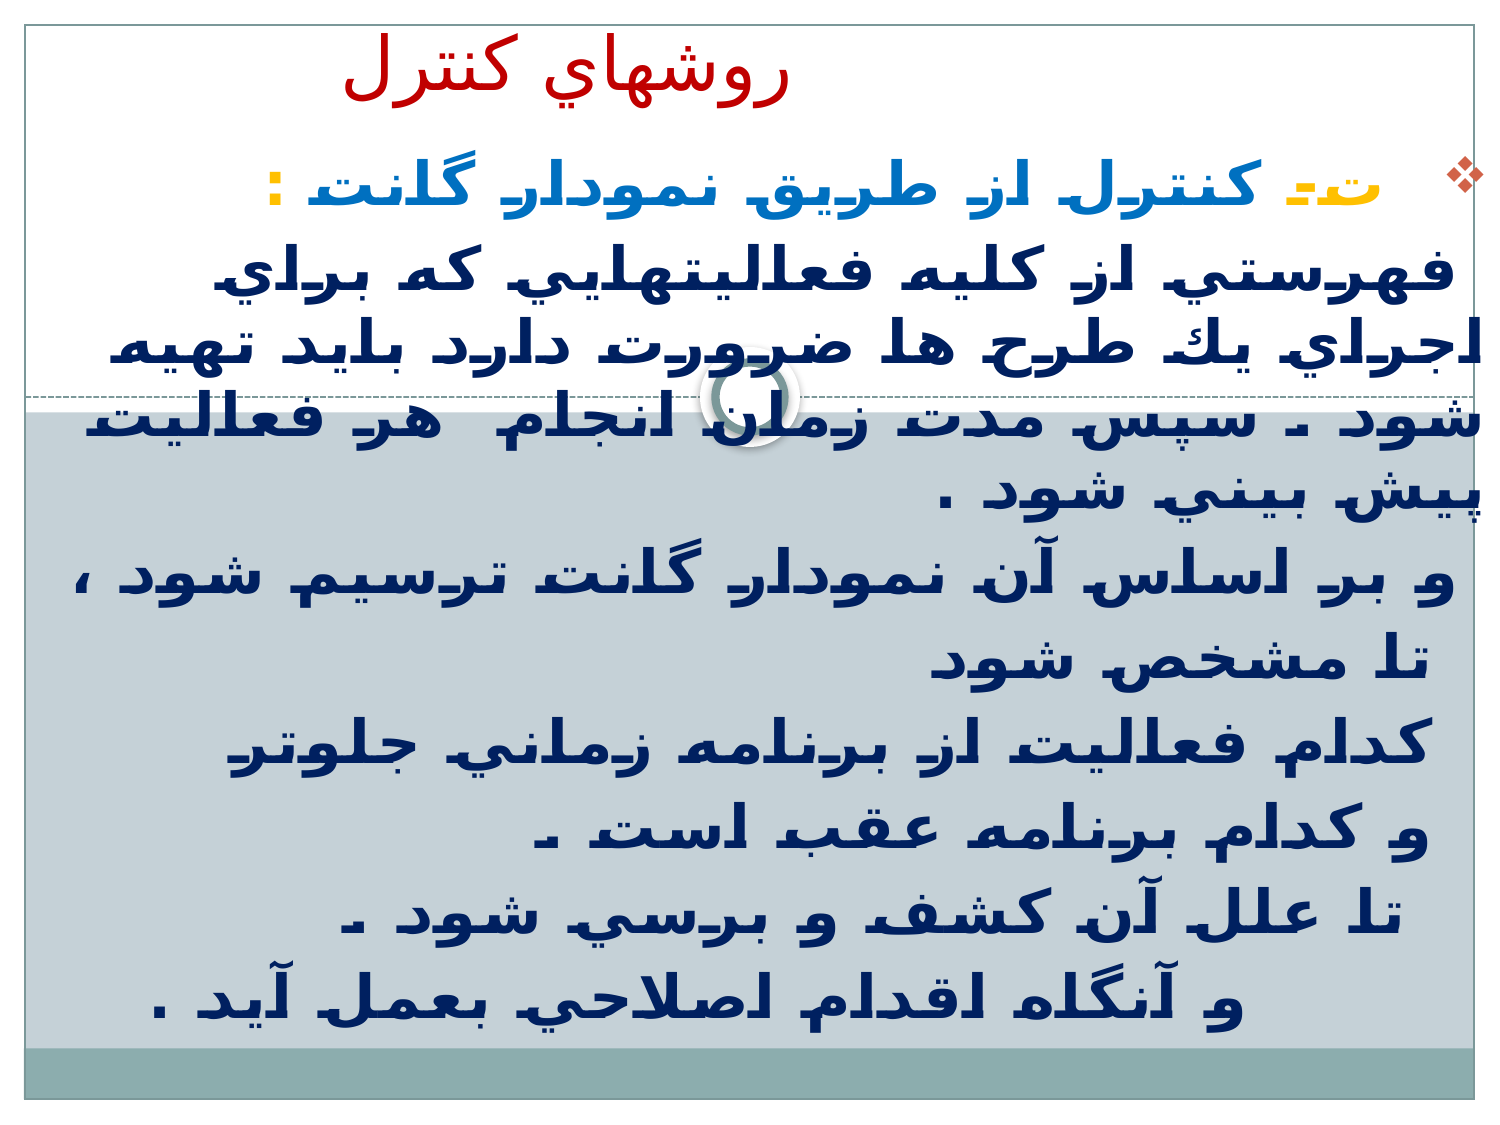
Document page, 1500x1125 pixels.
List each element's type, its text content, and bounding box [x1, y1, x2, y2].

title روشهاي كنترل [212, 0, 1325, 113]
subtitle ت- كنترل از طريق نمودار گانت : فهرستي از كليه فعاليتهايي كه براي اجراي يك طرح ها ضرورت دارد بايد تهيه شود . سپس مدت زمان انجام هر فعاليت پيش بيني شود . و بر اساس آن نمودار گانت ترسيم شود ، تا مشخص شود كدام فعاليت از برنامه زماني جلوتر و كدام برنامه عقب است . تا علل آن كشف و برسي شود . و آنگاه اقدام اصلاحي بعمل آيد . [0, 137, 1500, 1125]
